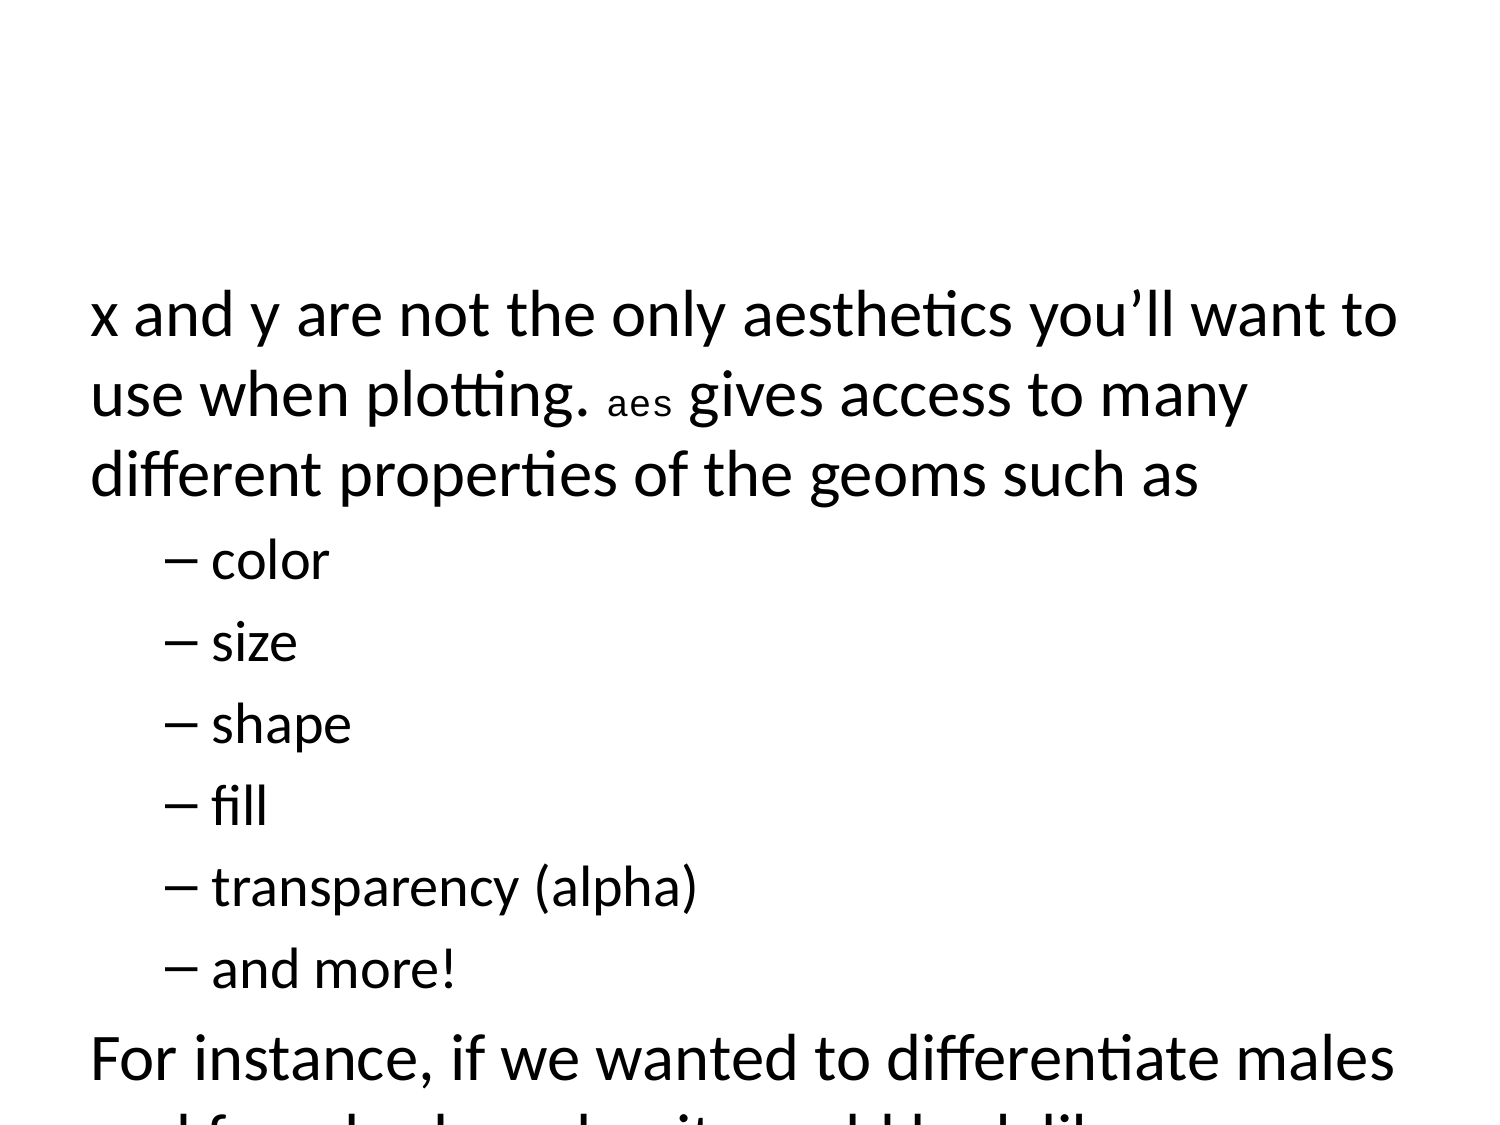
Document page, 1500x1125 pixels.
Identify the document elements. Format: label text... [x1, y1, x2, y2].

list x and y are not the only aesthetics you’ll want to use when plotting. aes gives access to many different properties of the geoms such as color size shape fill transparency (alpha) and more! For instance, if we wanted to differentiate males and females by color, it would look like: [75, 262, 1425, 1005]
